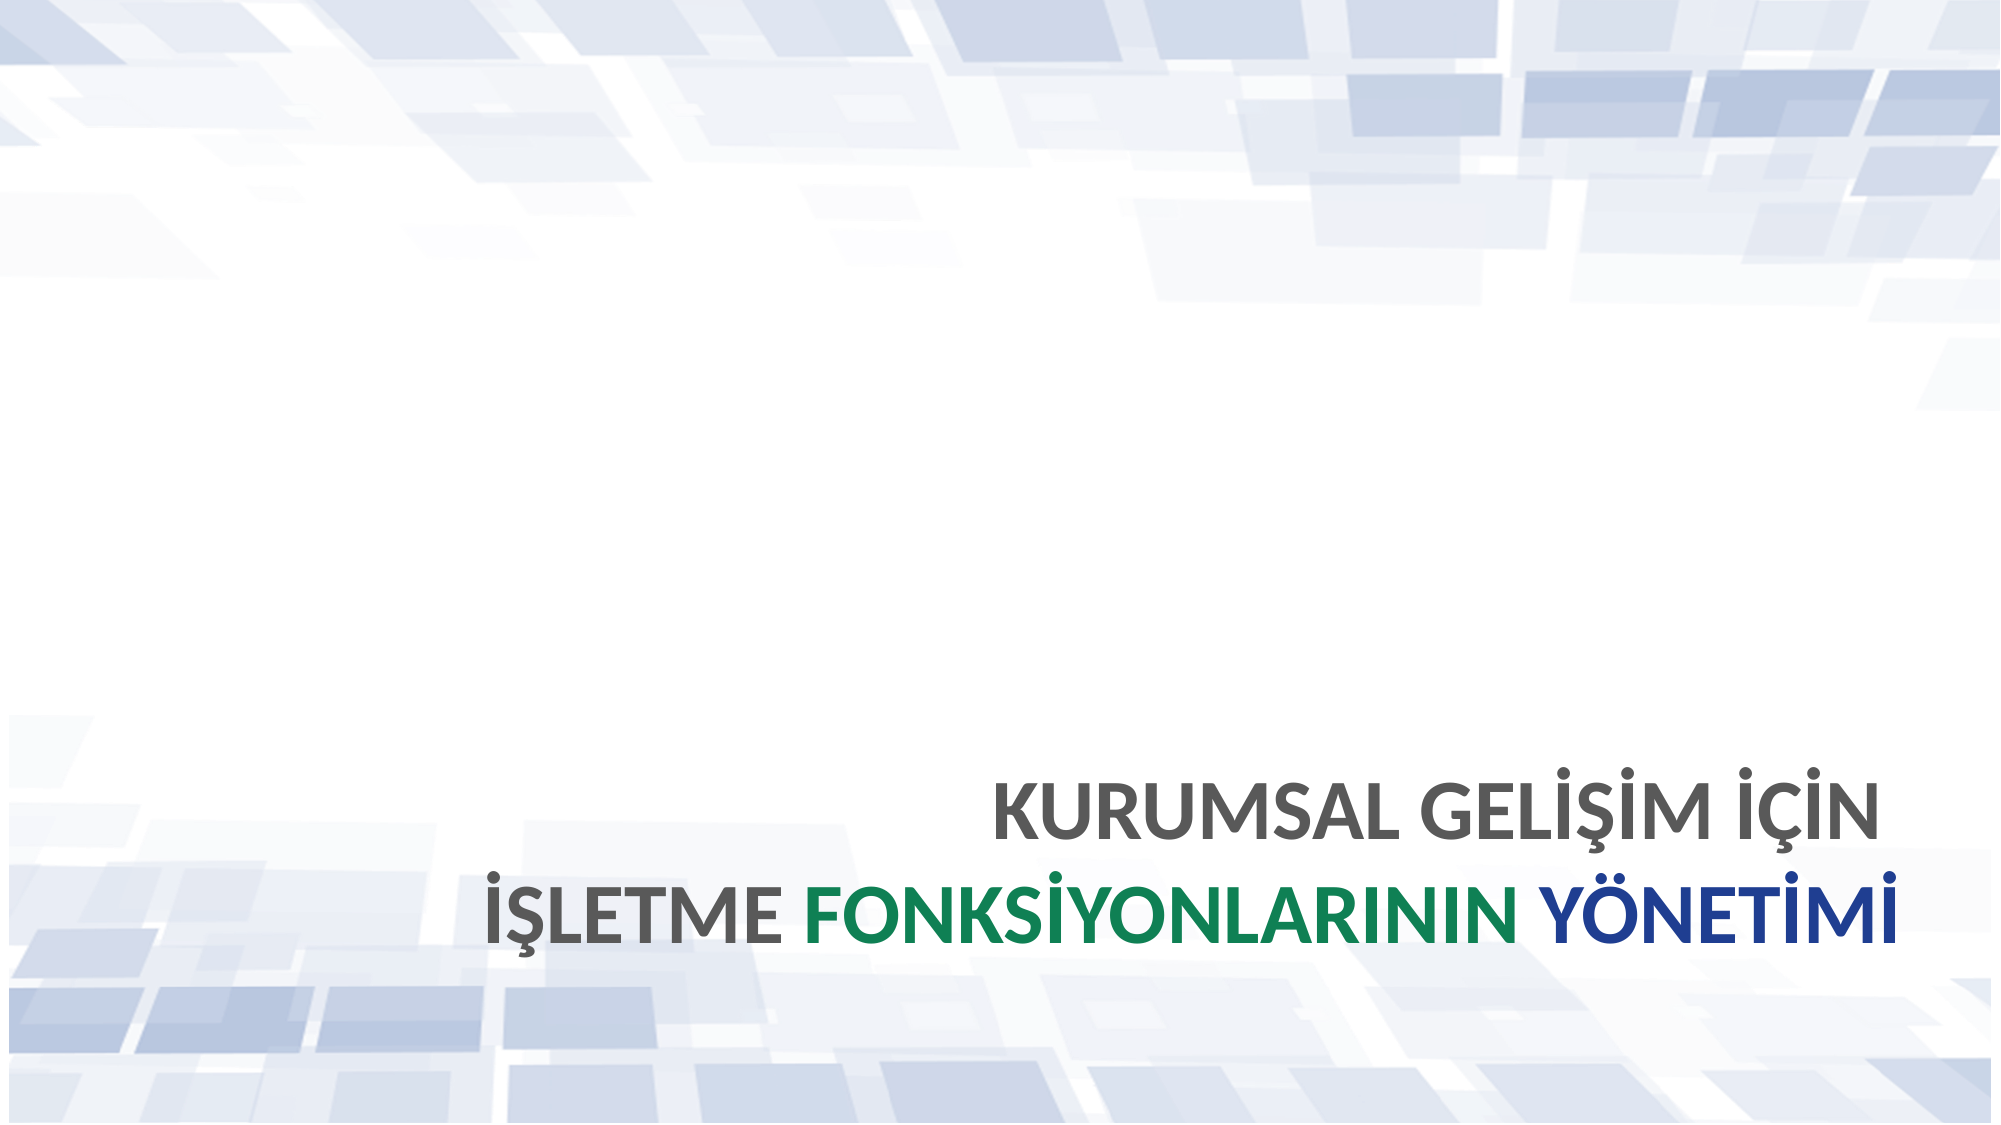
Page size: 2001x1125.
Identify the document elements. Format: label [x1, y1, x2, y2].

picture [0, 0, 2000, 412]
picture [9, 715, 1991, 1124]
